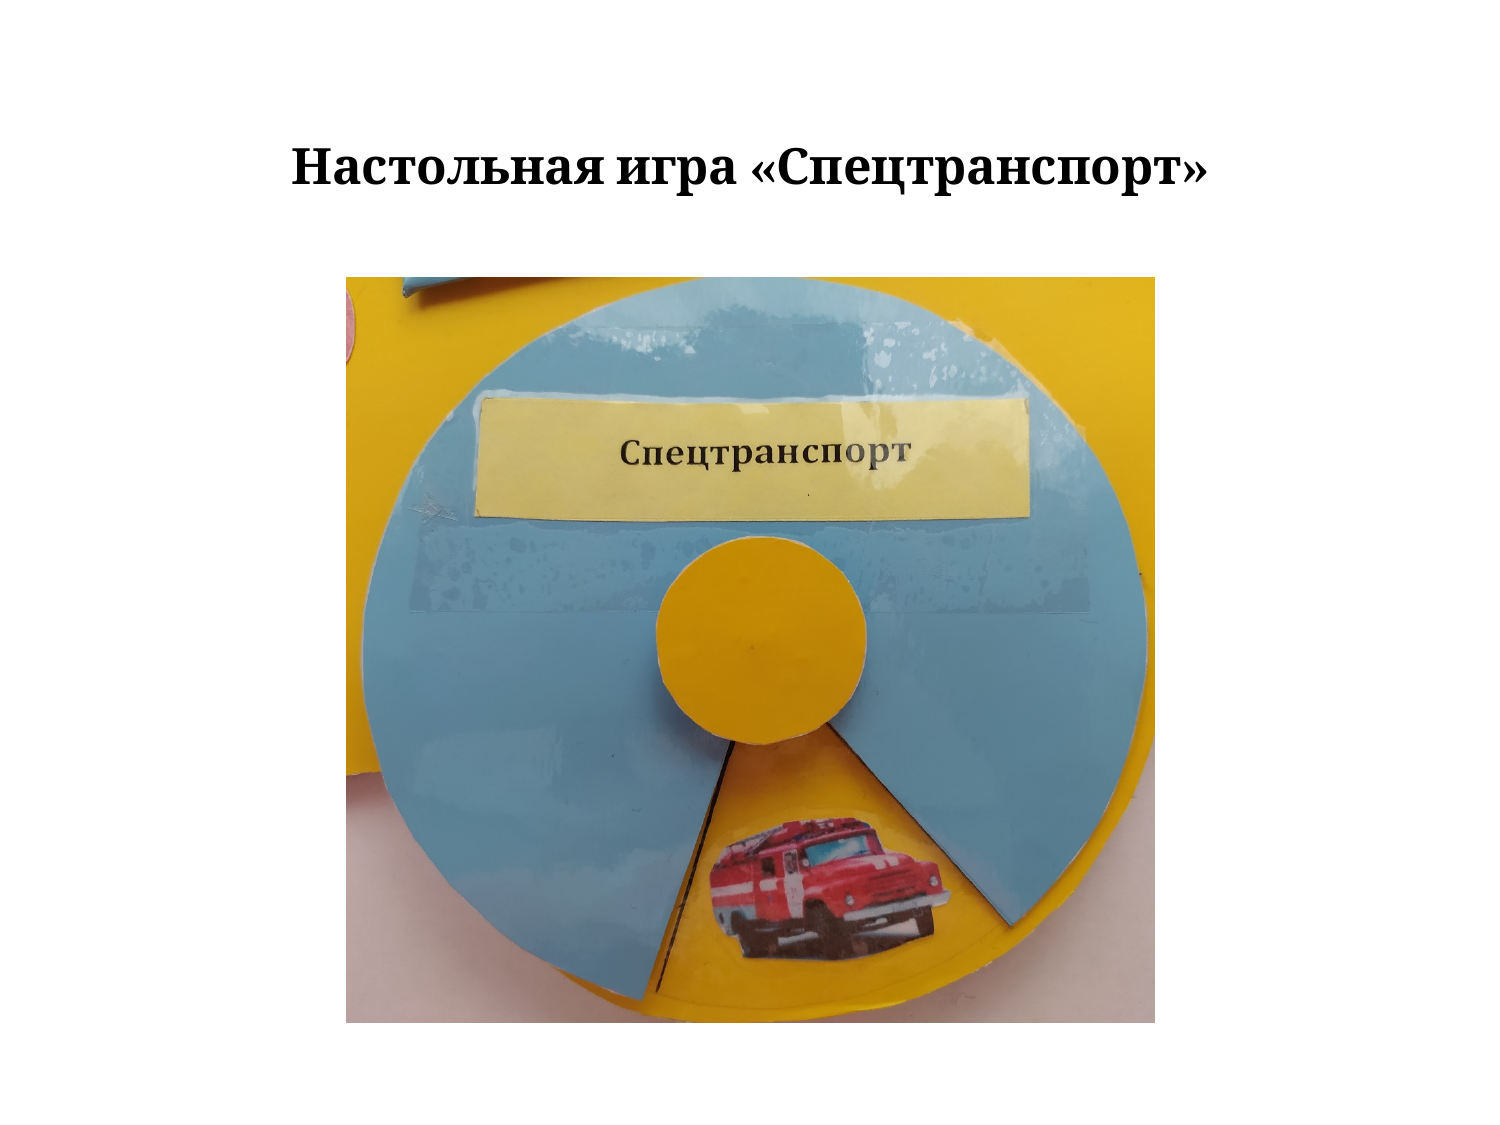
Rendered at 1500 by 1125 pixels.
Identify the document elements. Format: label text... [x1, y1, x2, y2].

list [346, 277, 1155, 1023]
title Настольная игра «Спецтранспорт» [103, 59, 1397, 278]
